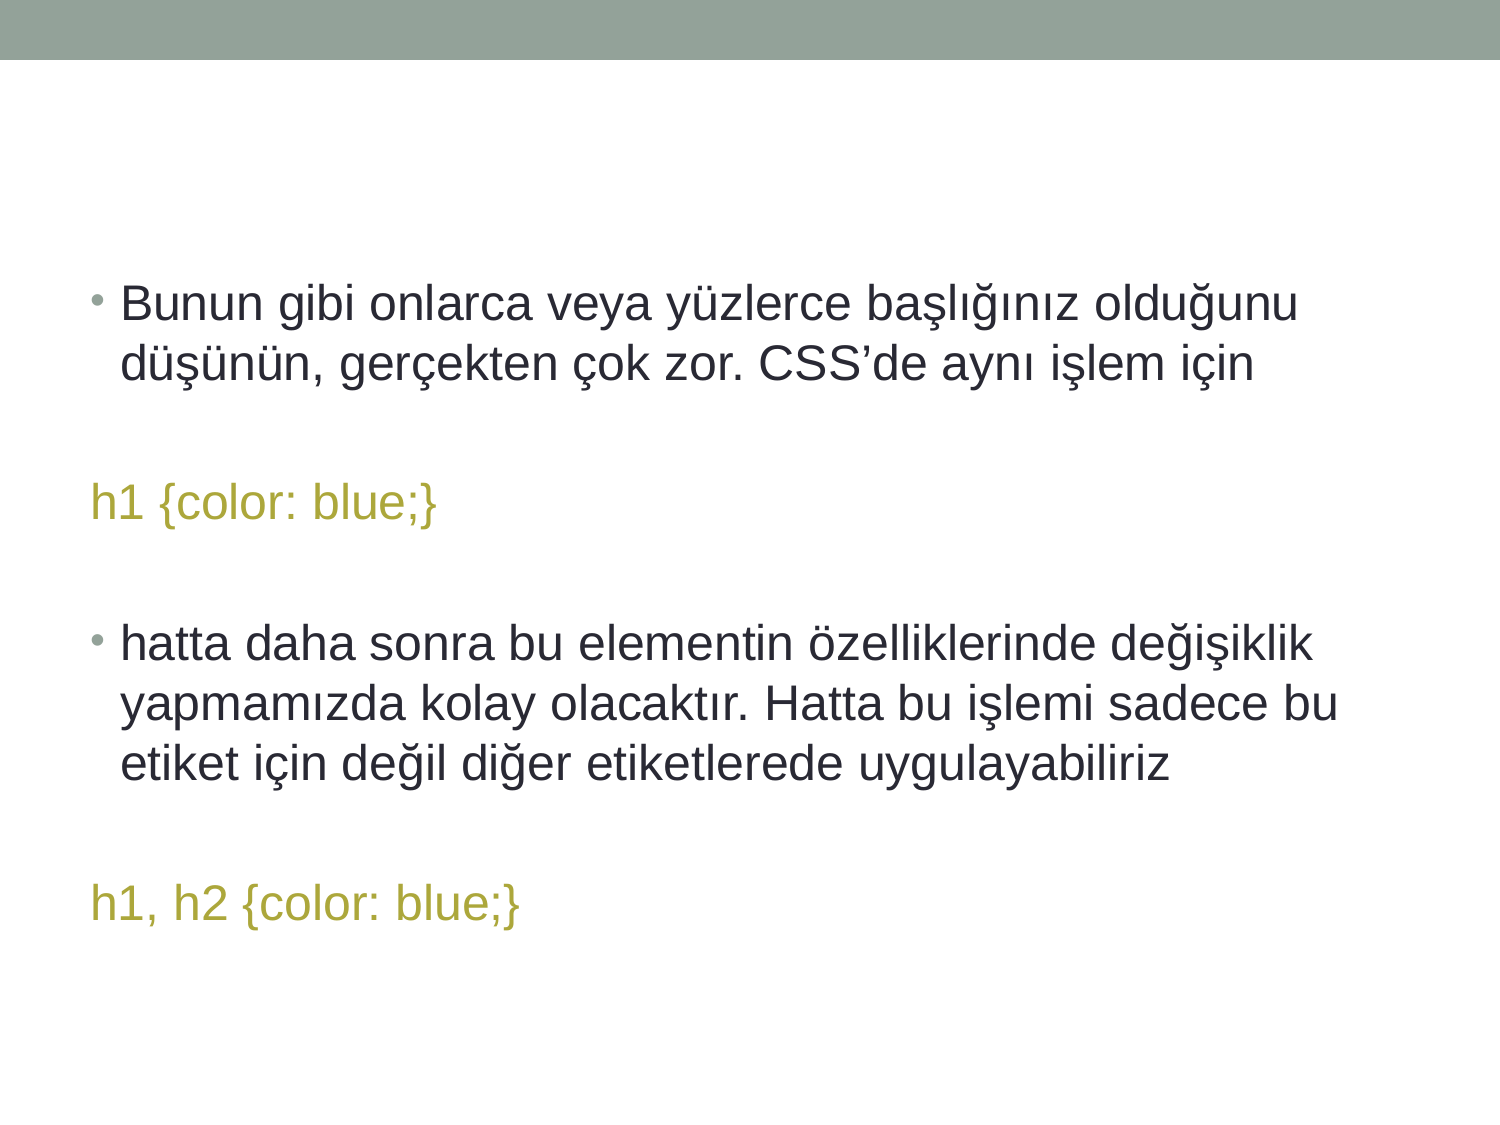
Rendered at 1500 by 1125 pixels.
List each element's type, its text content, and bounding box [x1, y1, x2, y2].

list Bunun gibi onlarca veya yüzlerce başlığınız olduğunu düşünün, gerçekten çok zor. CSS’de aynı işlem için h1 {color: blue;} hatta daha sonra bu elementin özelliklerinde değişiklik yapmamızda kolay olacaktır. Hatta bu işlemi sadece bu etiket için değil diğer etiketlerede uygulayabiliriz h1, h2 {color: blue;} [75, 262, 1425, 1063]
